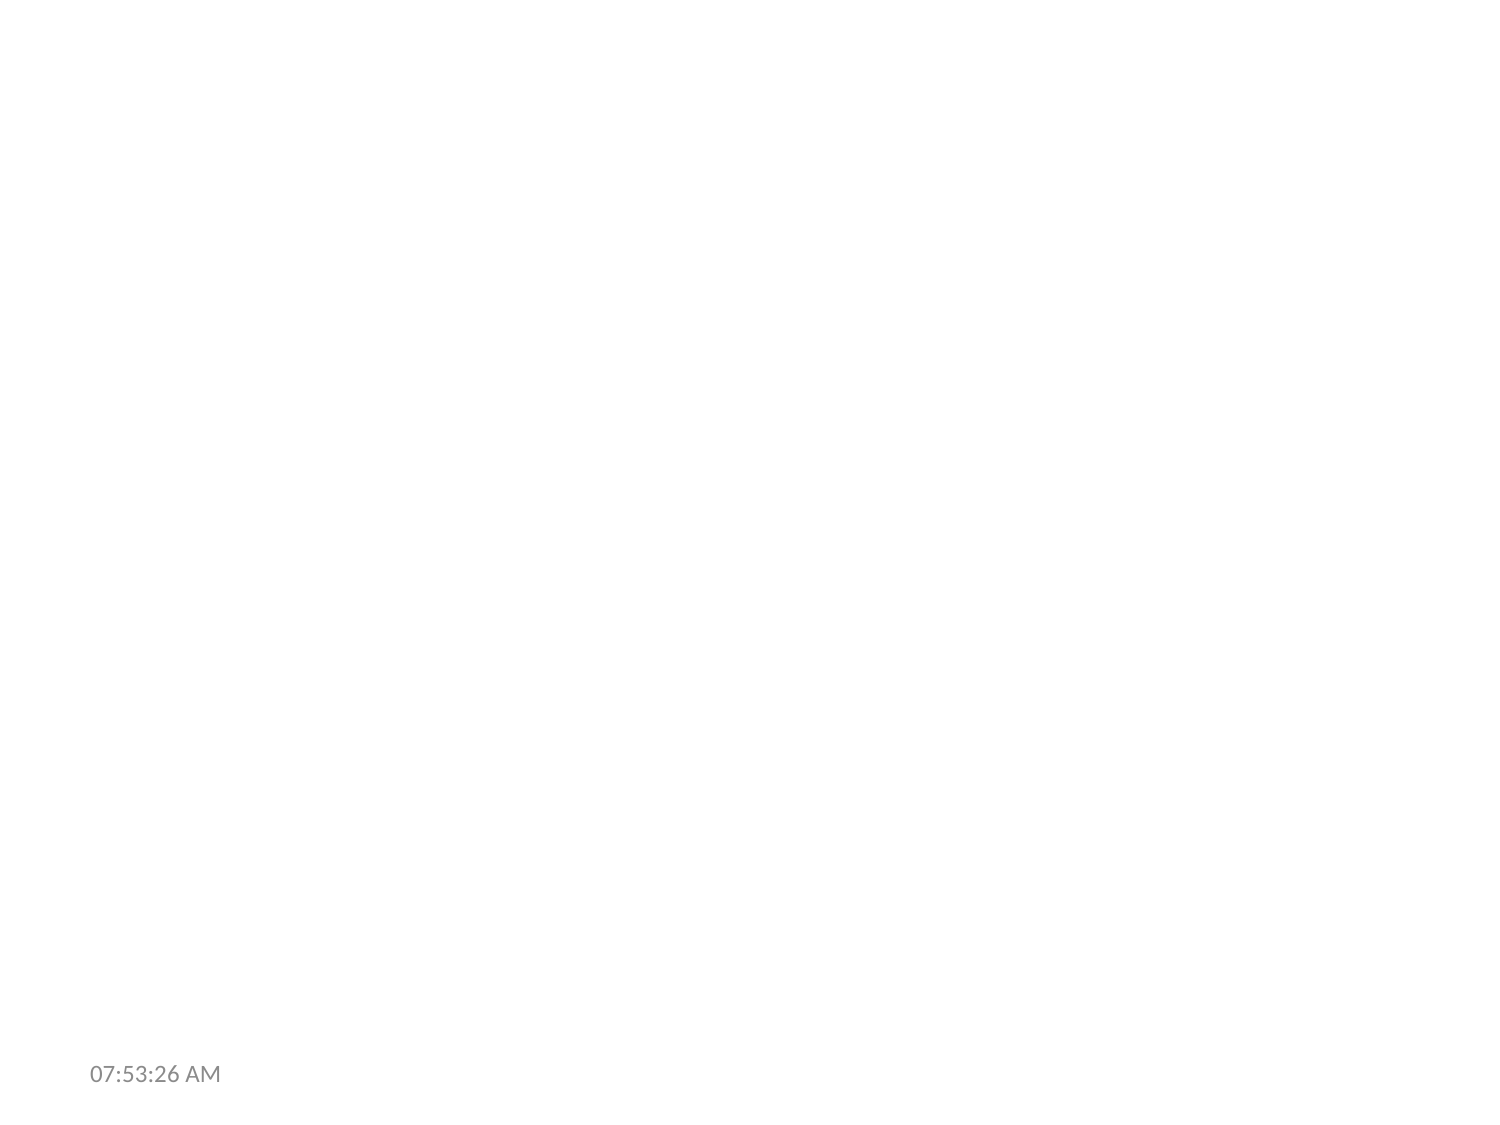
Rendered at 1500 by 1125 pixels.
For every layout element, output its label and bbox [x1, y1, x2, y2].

slide_number [75, 1042, 425, 1103]
